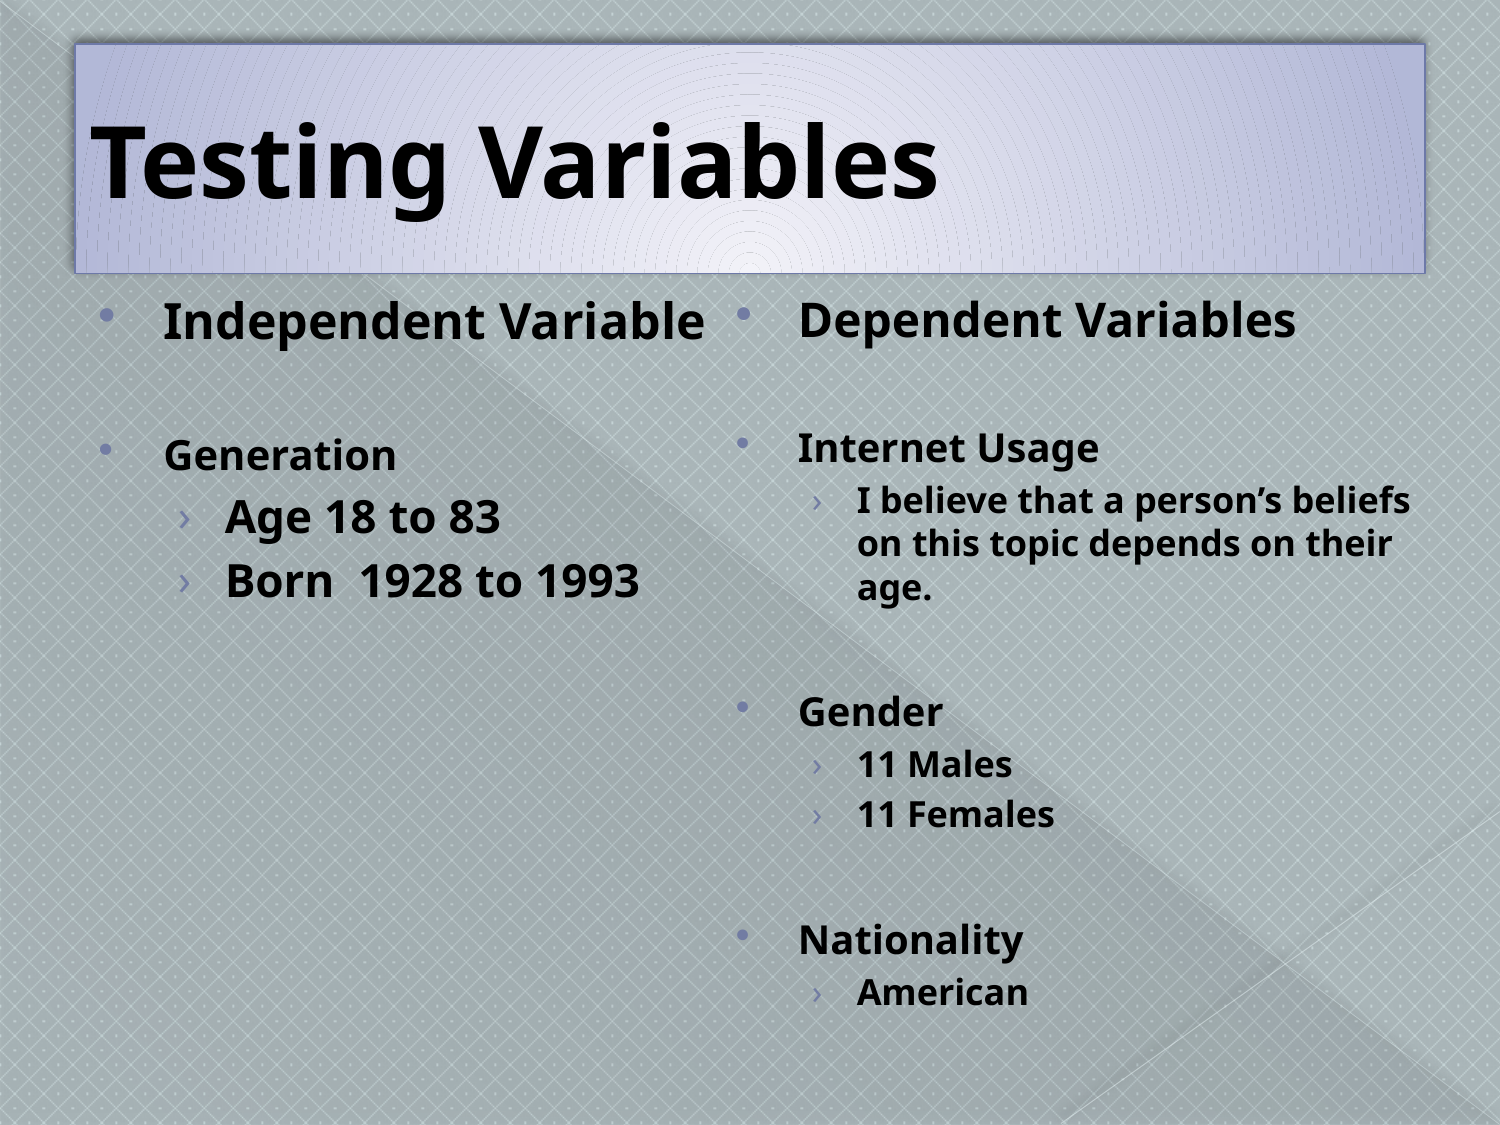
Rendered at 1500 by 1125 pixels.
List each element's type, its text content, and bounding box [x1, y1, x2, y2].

list Independent Variable Generation Age 18 to 83 Born 1928 to 1993 [75, 282, 712, 1025]
list Dependent Variables Internet Usage I believe that a person’s beliefs on this topic depends on their age. Gender 11 Males 11 Females Nationality American [712, 282, 1463, 1025]
title Testing Variables [74, 43, 1426, 274]
